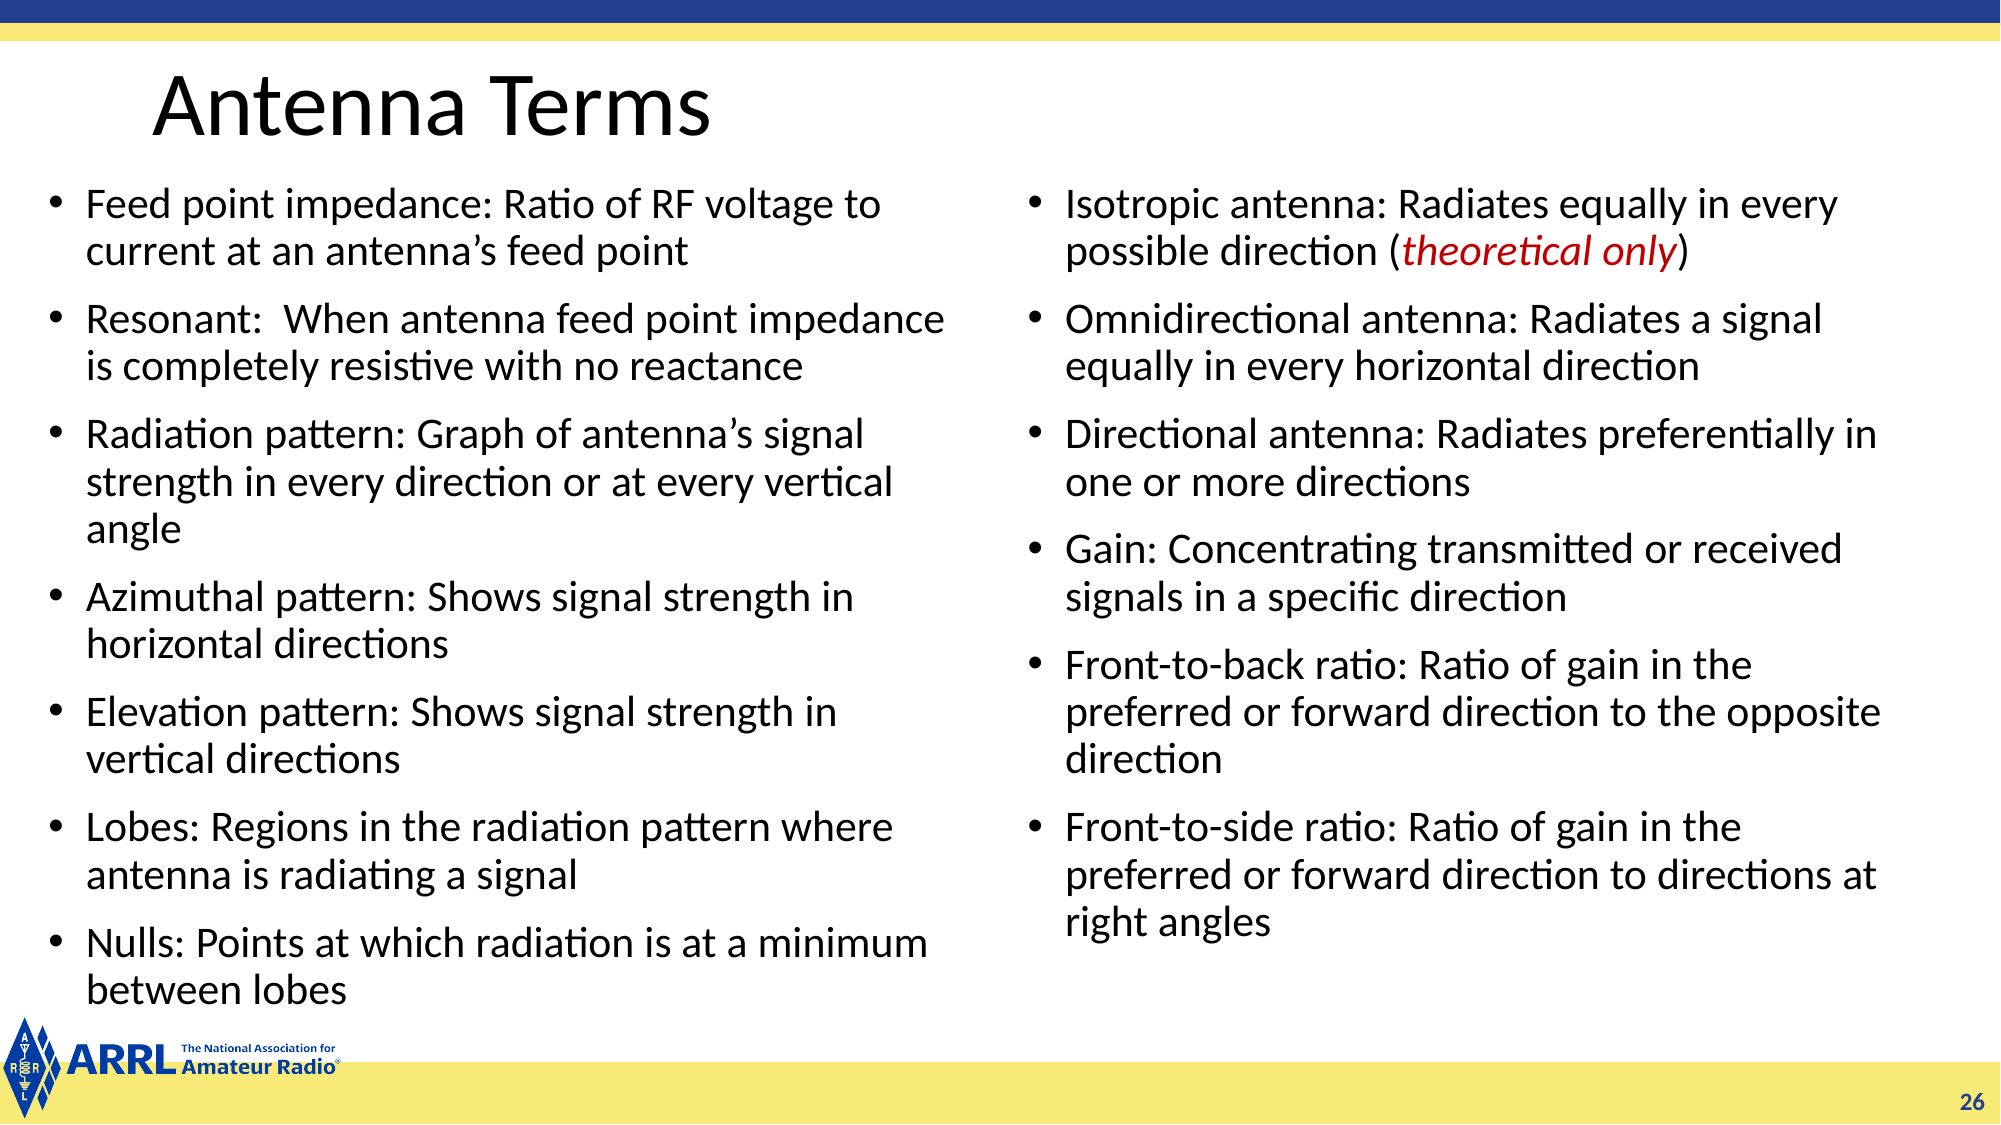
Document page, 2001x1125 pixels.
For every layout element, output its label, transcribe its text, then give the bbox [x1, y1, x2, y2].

picture [1, 1015, 342, 1121]
title Antenna Terms [137, 40, 1863, 171]
list Isotropic antenna: Radiates equally in every possible direction (theoretical only) Omnidirectional antenna: Radiates a signal equally in every horizontal direction Directional antenna: Radiates preferentially in one or more directions Gain: Concentrating transmitted or received signals in a specific direction Front-to-back ratio: Ratio of gain in the preferred or forward direction to the opposite direction Front-to-side ratio: Ratio of gain in the preferred or forward direction to directions at right angles [1012, 172, 1934, 885]
list Feed point impedance: Ratio of RF voltage to current at an antenna’s feed point Resonant: When antenna feed point impedance is completely resistive with no reactance Radiation pattern: Graph of antenna’s signal strength in every direction or at every vertical angle Azimuthal pattern: Shows signal strength in horizontal directions Elevation pattern: Shows signal strength in vertical directions Lobes: Regions in the radiation pattern where antenna is radiating a signal Nulls: Points at which radiation is at a minimum between lobes [33, 172, 980, 910]
